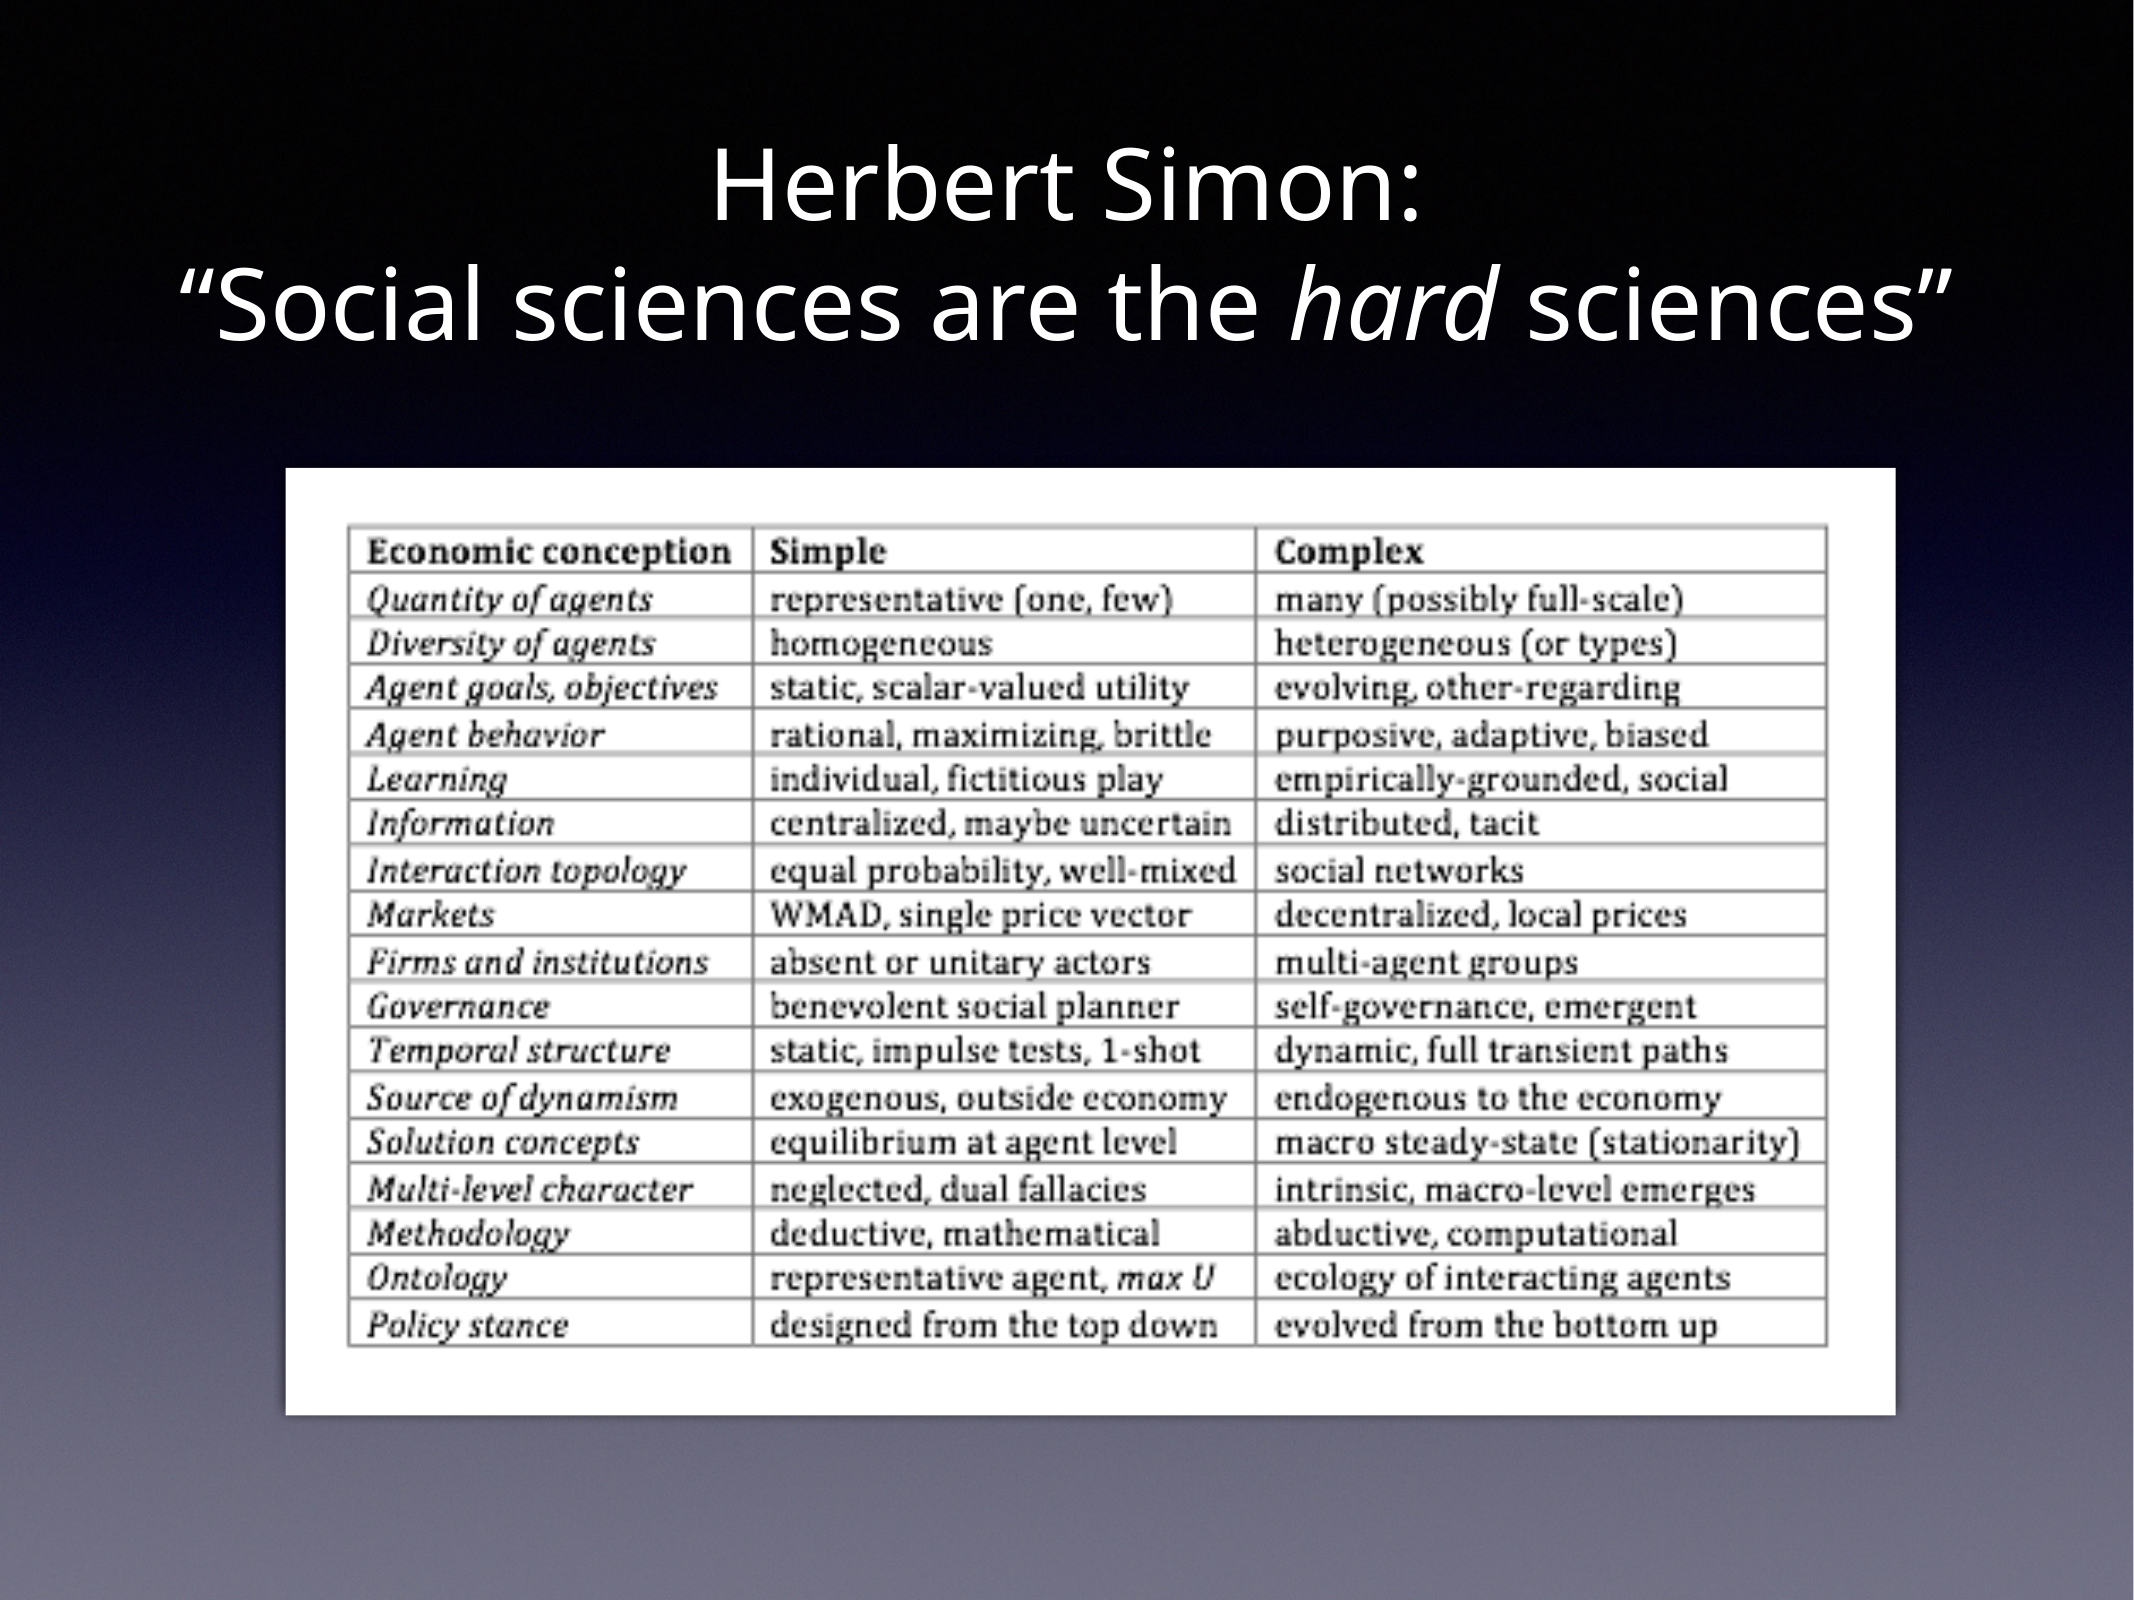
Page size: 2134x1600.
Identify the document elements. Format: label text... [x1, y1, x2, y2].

title Herbert Simon: “Social sciences are the hard sciences” [155, 66, 1978, 416]
picture [0, 0, 2134, 1600]
text_box [285, 467, 1896, 1416]
